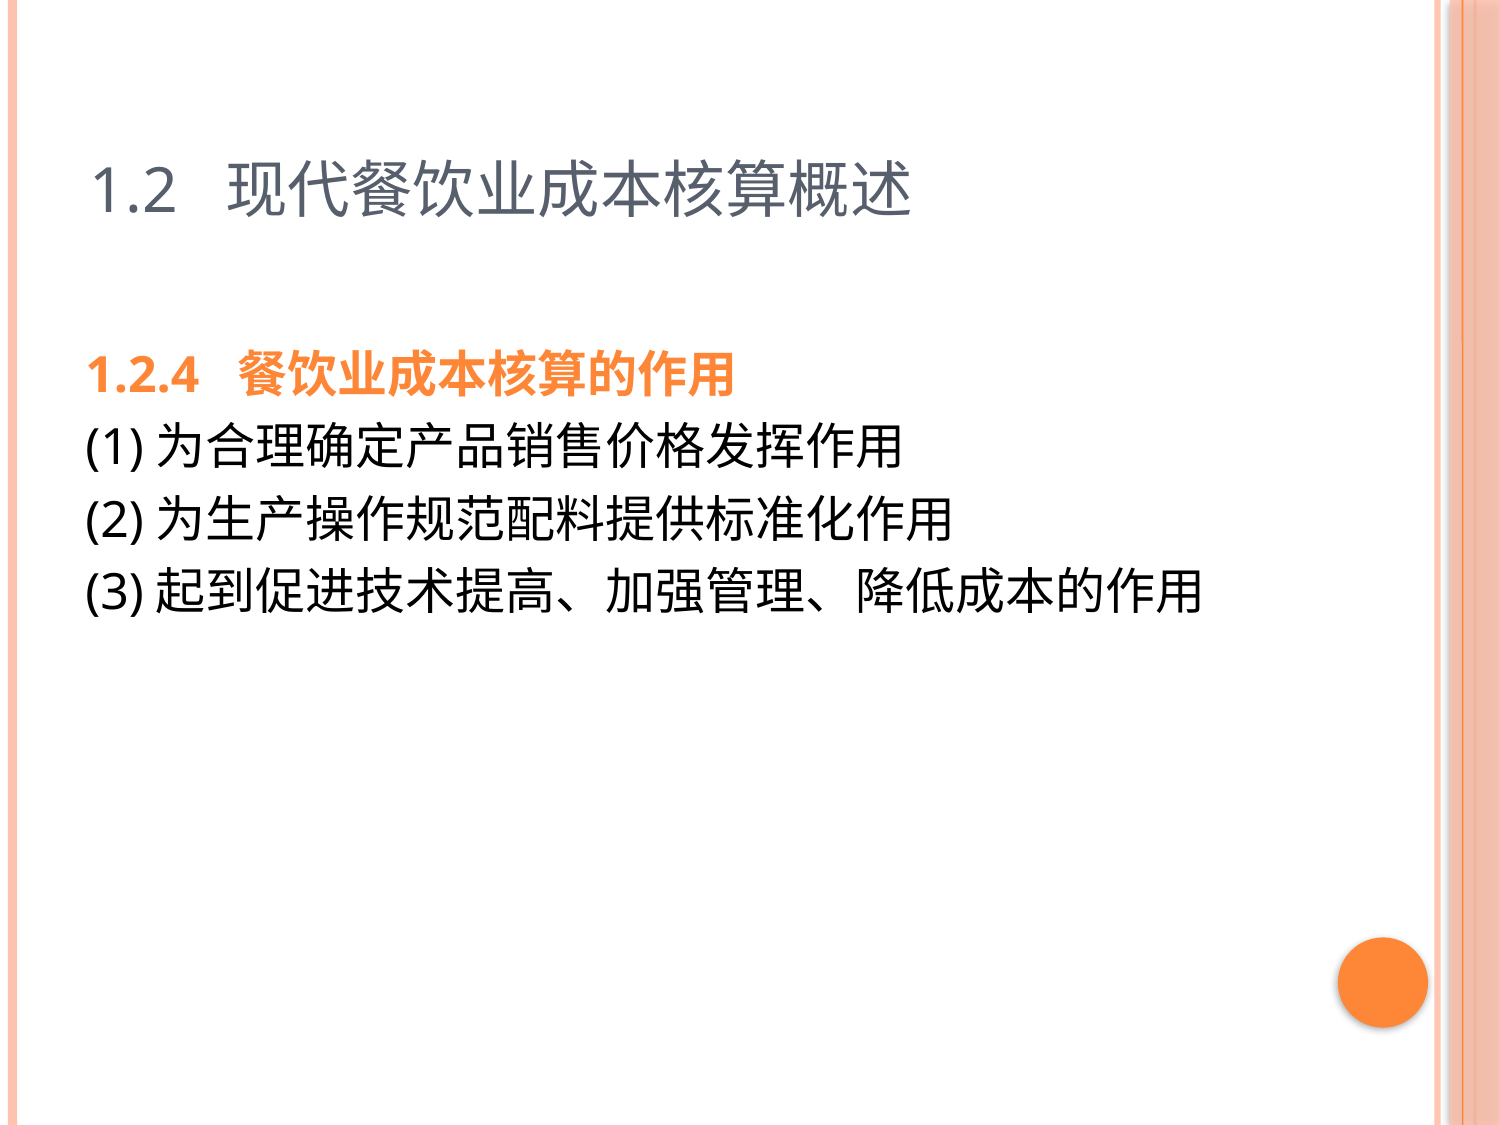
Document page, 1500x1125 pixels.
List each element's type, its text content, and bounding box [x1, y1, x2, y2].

list 1.2.4 餐饮业成本核算的作用 (1)为合理确定产品销售价格发挥作用 (2)为生产操作规范配料提供标准化作用 (3)起到促进技术提高、加强管理、降低成本的作用 [70, 262, 1324, 1063]
title 1.2 现代餐饮业成本核算概述 [75, 45, 1300, 233]
